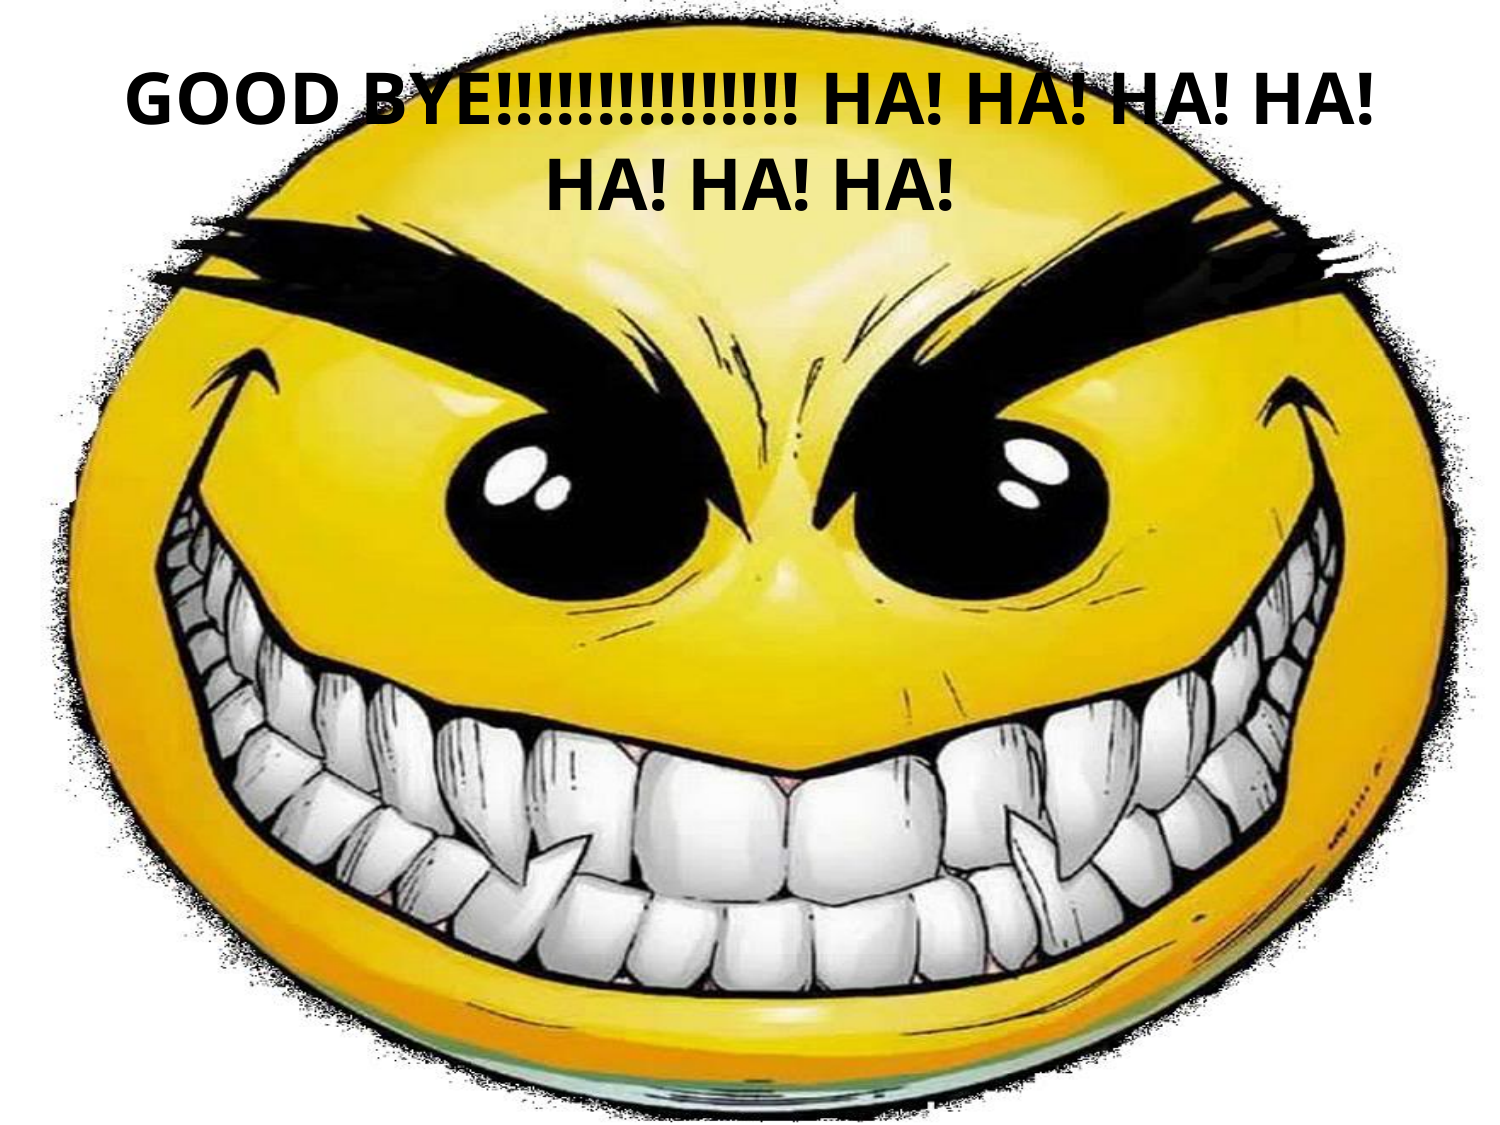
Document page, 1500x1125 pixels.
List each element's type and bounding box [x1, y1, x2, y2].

list [0, 0, 1500, 1125]
